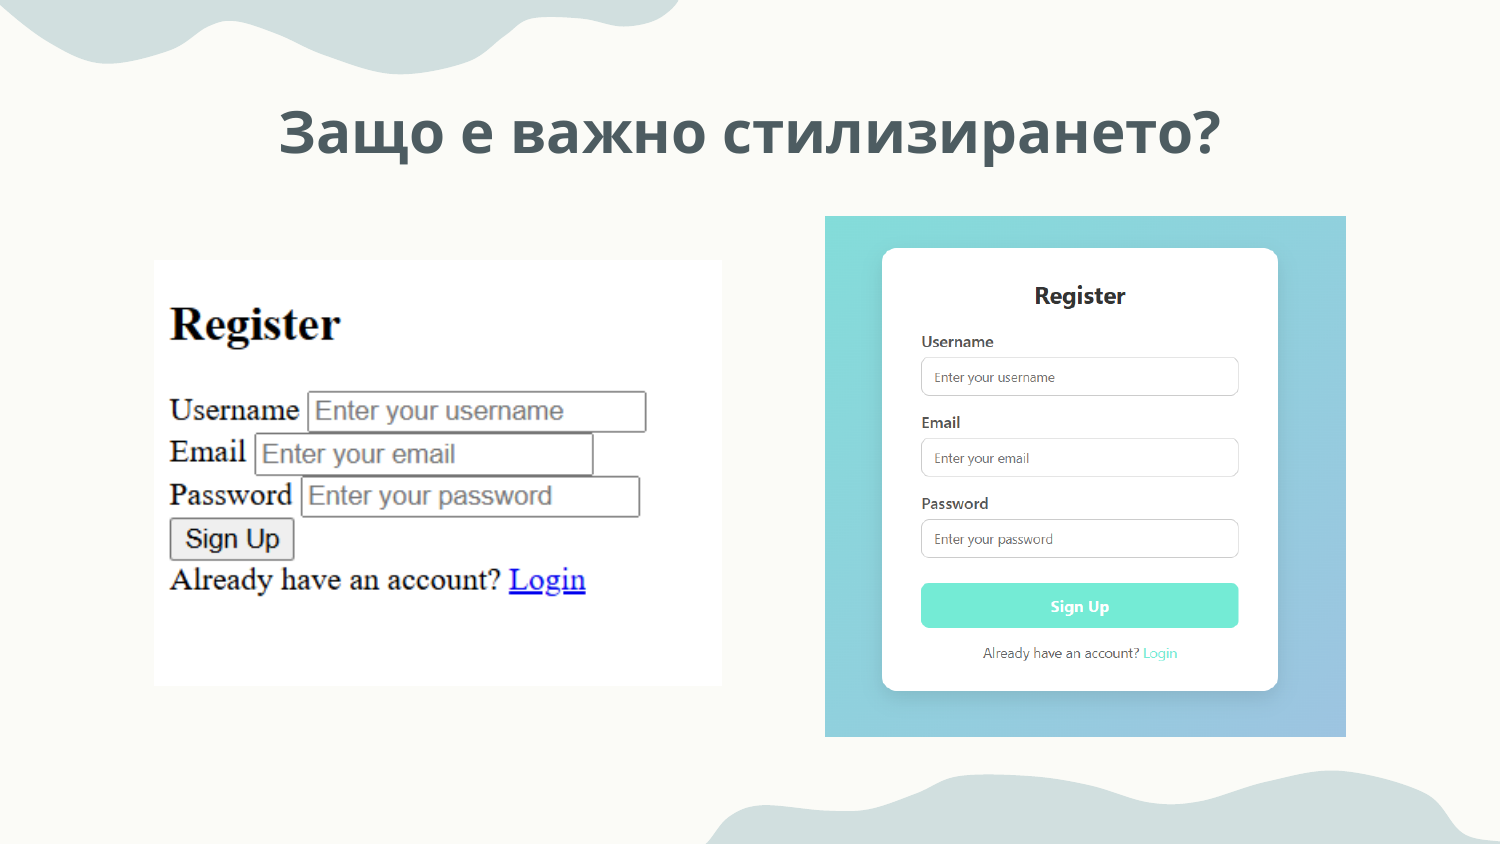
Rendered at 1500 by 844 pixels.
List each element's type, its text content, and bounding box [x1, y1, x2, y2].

title Защо е важно стилизирането? [122, 88, 1378, 181]
picture [824, 216, 1346, 738]
picture [153, 260, 722, 686]
